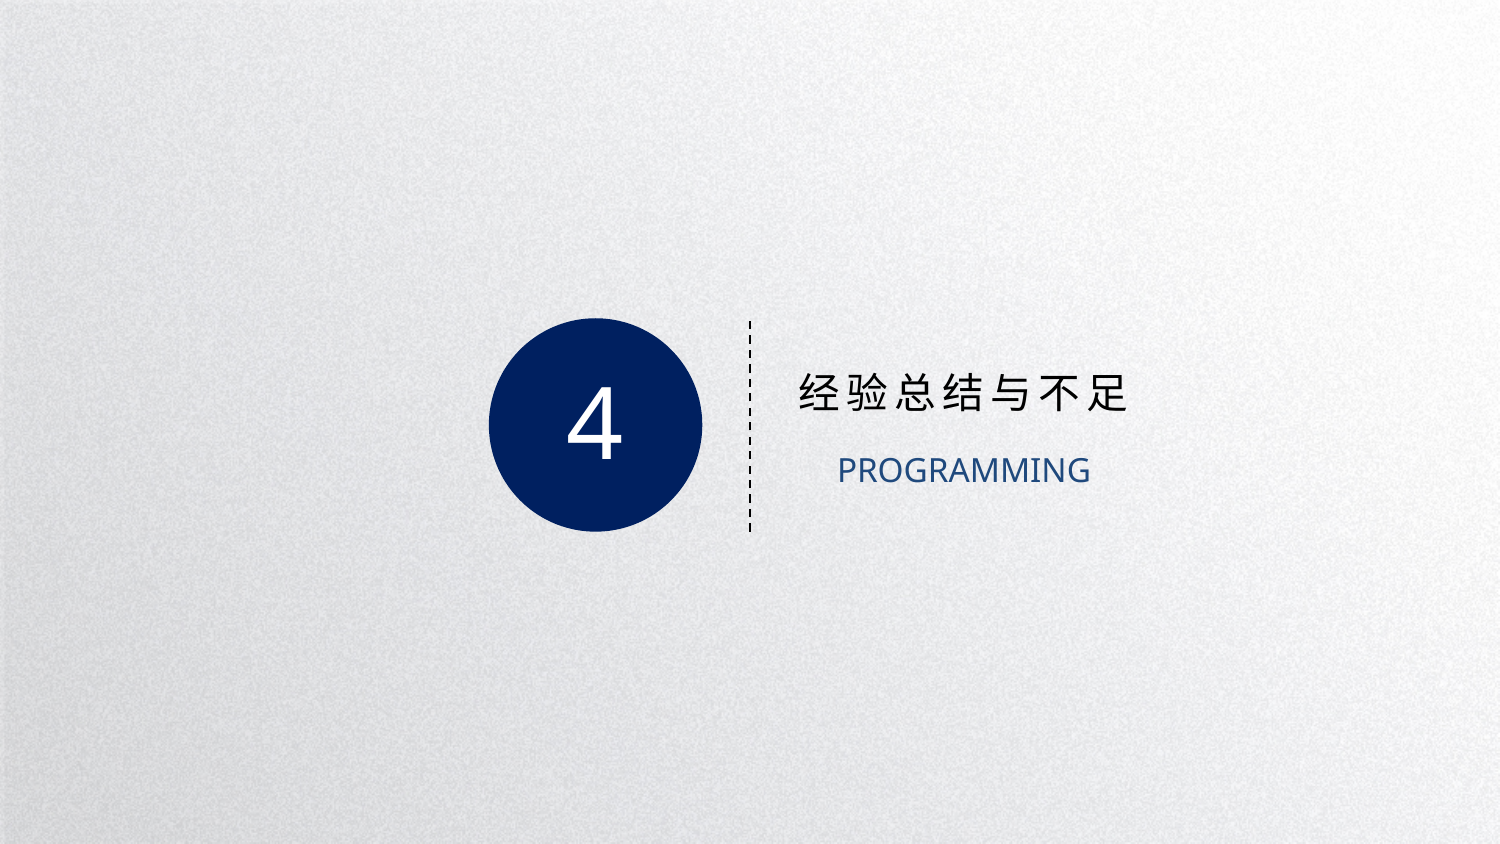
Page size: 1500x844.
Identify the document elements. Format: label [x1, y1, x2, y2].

picture [0, 0, 1500, 844]
text_box [488, 317, 703, 532]
